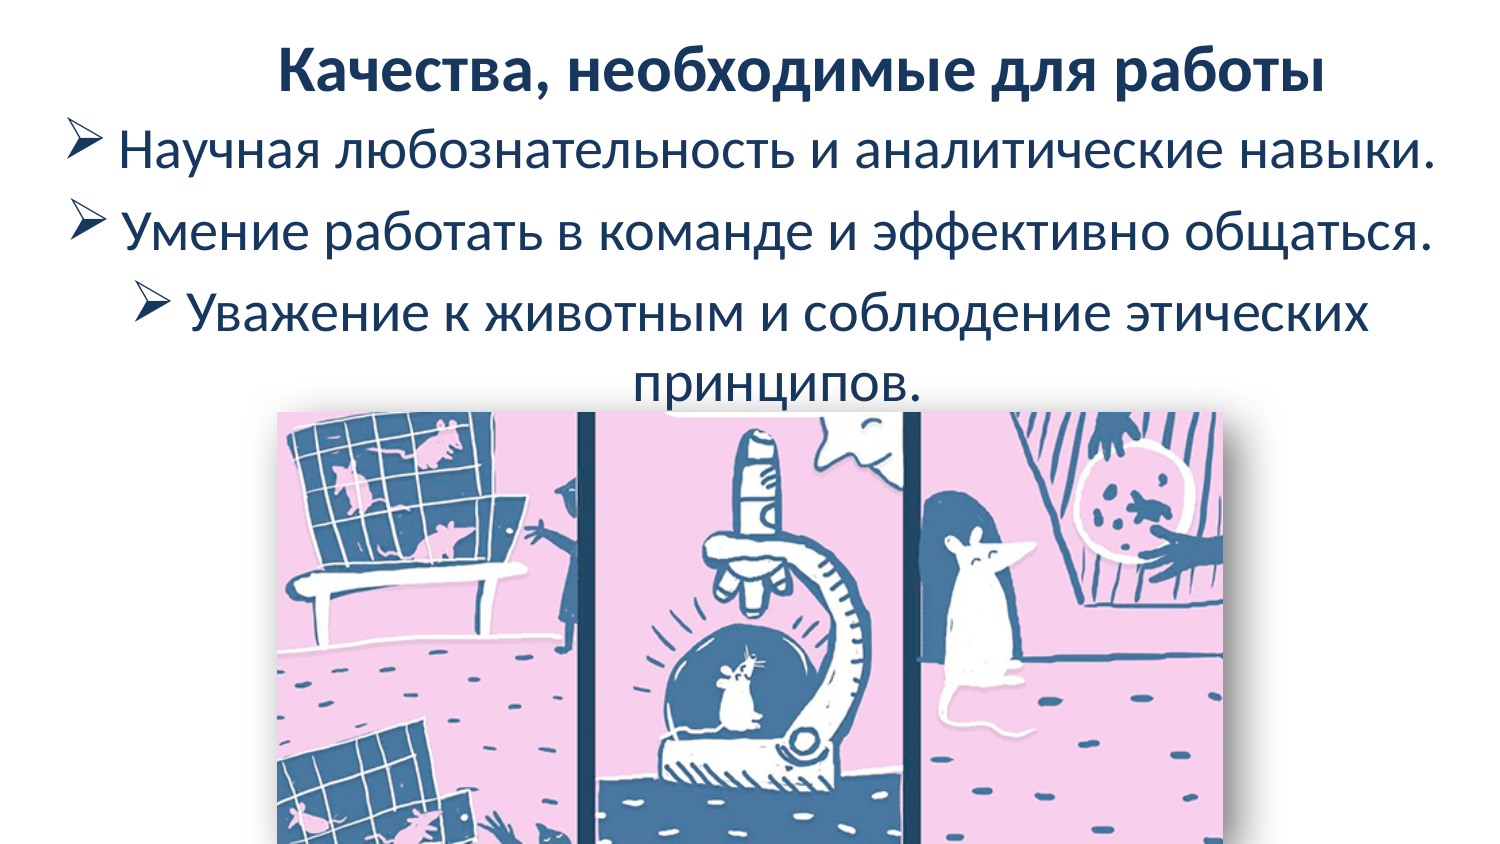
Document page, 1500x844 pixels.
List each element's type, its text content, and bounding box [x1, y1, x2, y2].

list Научная любознательность и аналитические навыки. Умение работать в команде и эффективно общаться. Уважение к животным и соблюдение этических принципов. [0, 102, 1500, 599]
title Качества, необходимые для работы [53, 0, 1500, 102]
picture [277, 412, 1223, 844]
